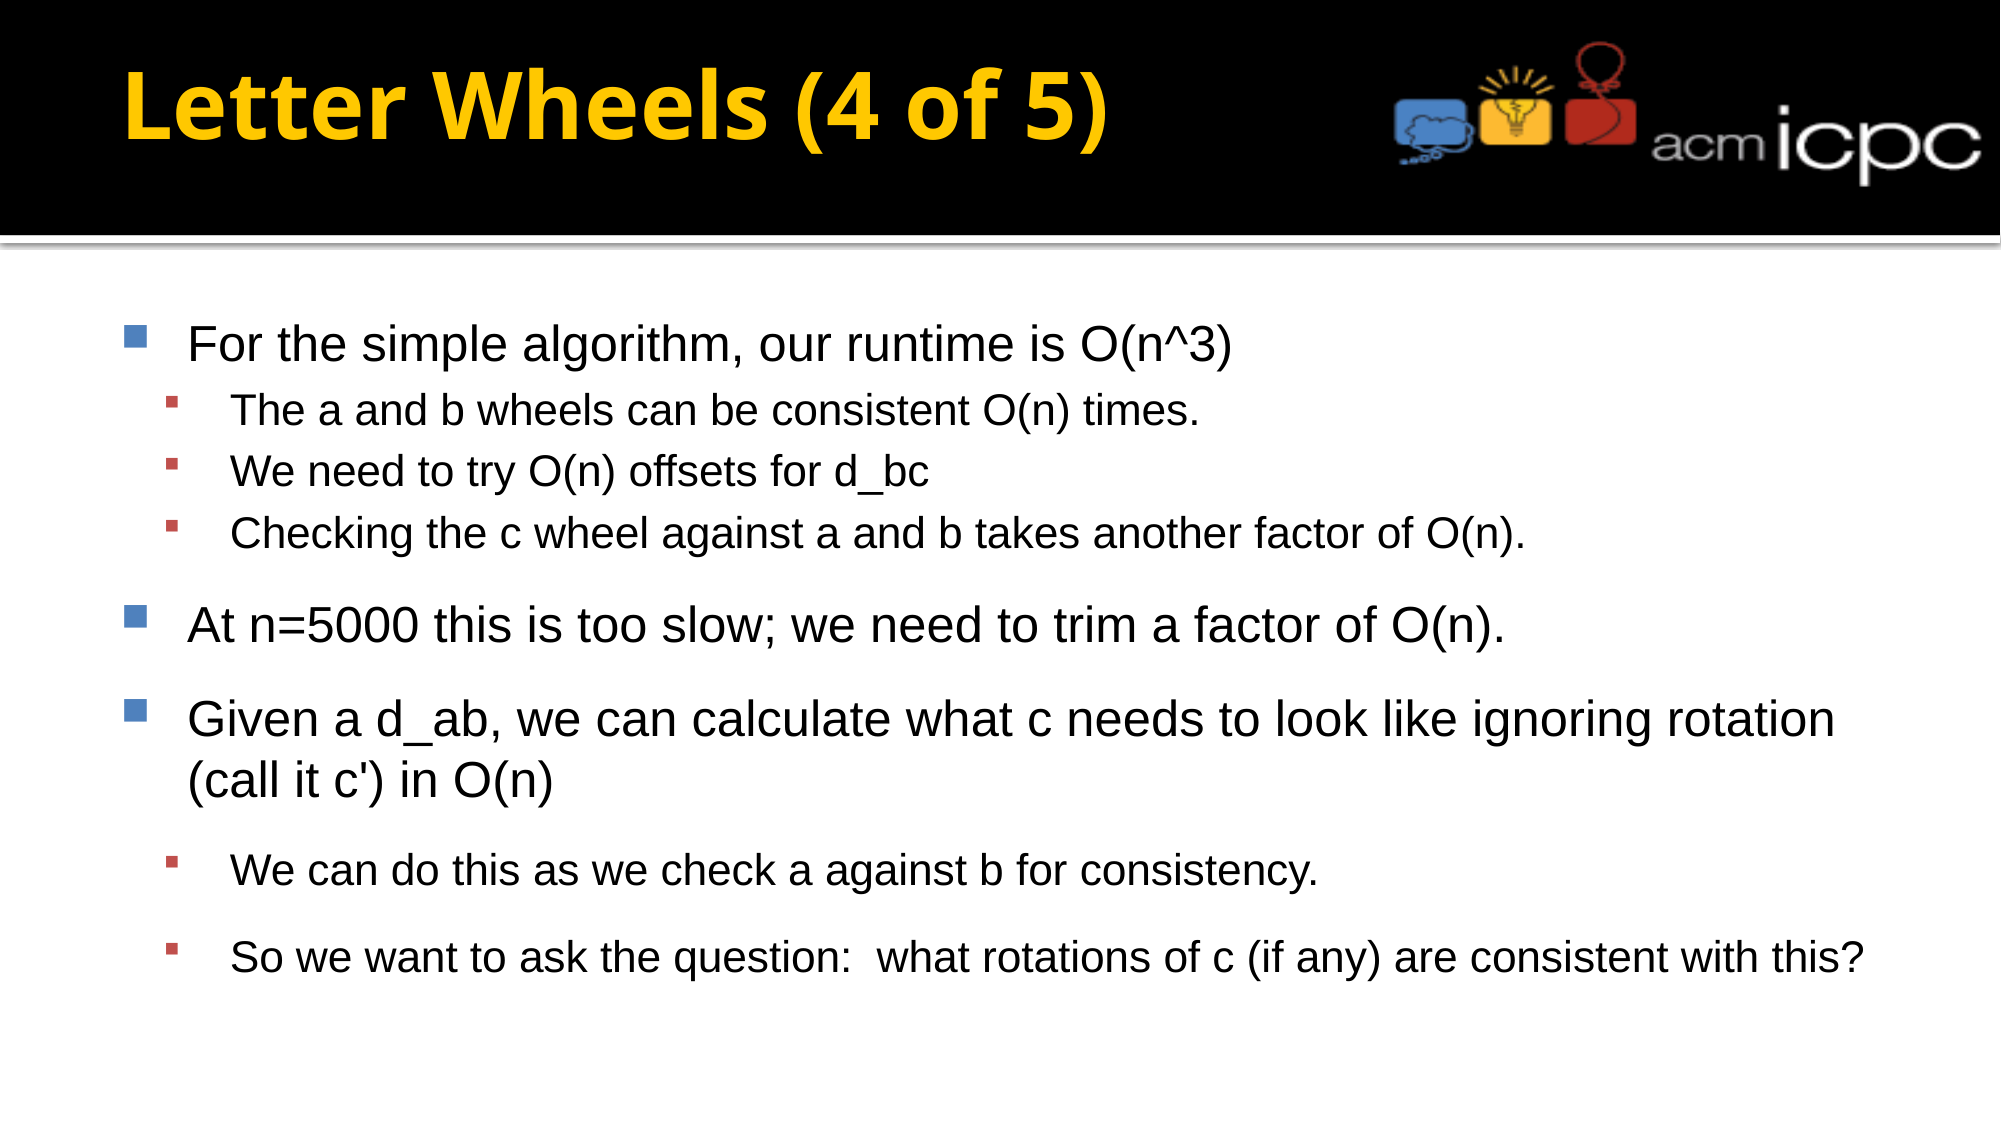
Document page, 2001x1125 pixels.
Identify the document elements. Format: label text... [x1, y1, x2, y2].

title Letter Wheels (4 of 5) [99, 25, 1350, 231]
picture [1366, 24, 2000, 191]
list For the simple algorithm, our runtime is O(n^3) The a and b wheels can be consistent O(n) times. We need to try O(n) offsets for d_bc Checking the c wheel against a and b takes another factor of O(n). At n=5000 this is too slow; we need to trim a factor of O(n). Given a d_ab, we can calculate what c needs to look like ignoring rotation (call it c') in O(n) We can do this as we check a against b for consistency. So we want to ask the question: what rotations of c (if any) are consistent with this? [99, 291, 1900, 1050]
